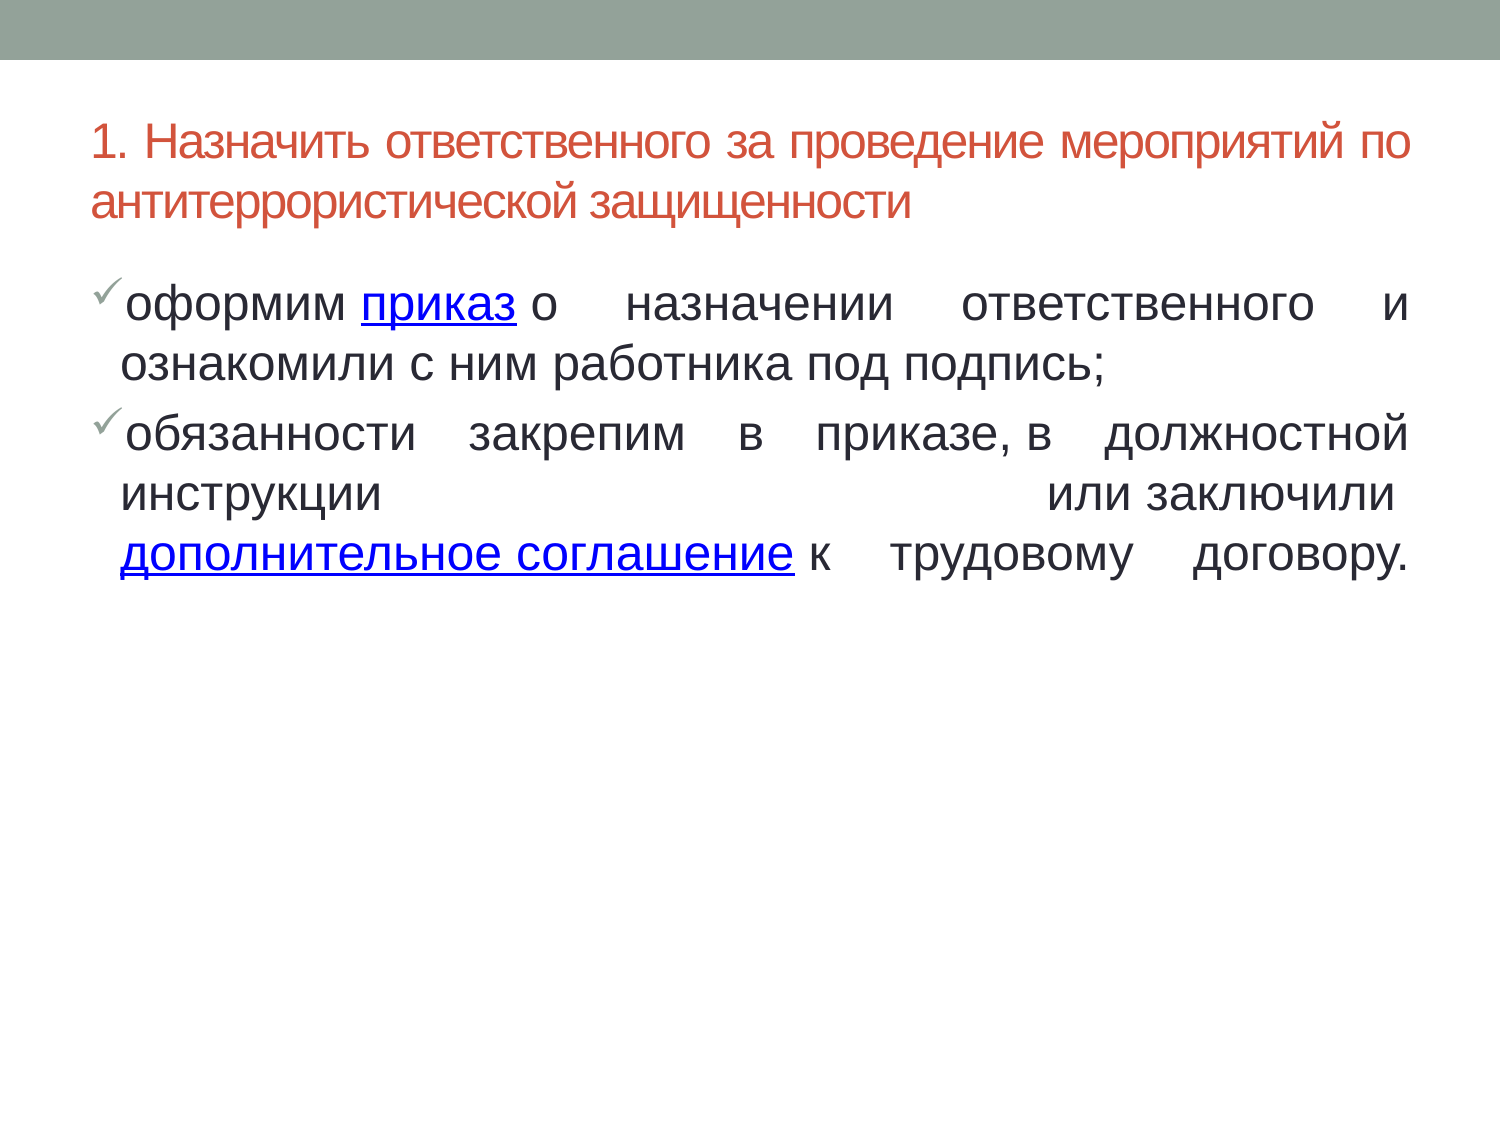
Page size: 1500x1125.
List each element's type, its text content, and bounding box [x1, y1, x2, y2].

title 1. Назначить ответственного за проведение мероприятий по антитеррористической защищенности [75, 87, 1425, 250]
list оформим приказ о назначении ответственного и ознакомили с ним работника под подпись; обязанности закрепим в приказе, в должностной инструкции или заключили дополнительное соглашение к трудовому договору. [75, 262, 1425, 1063]
